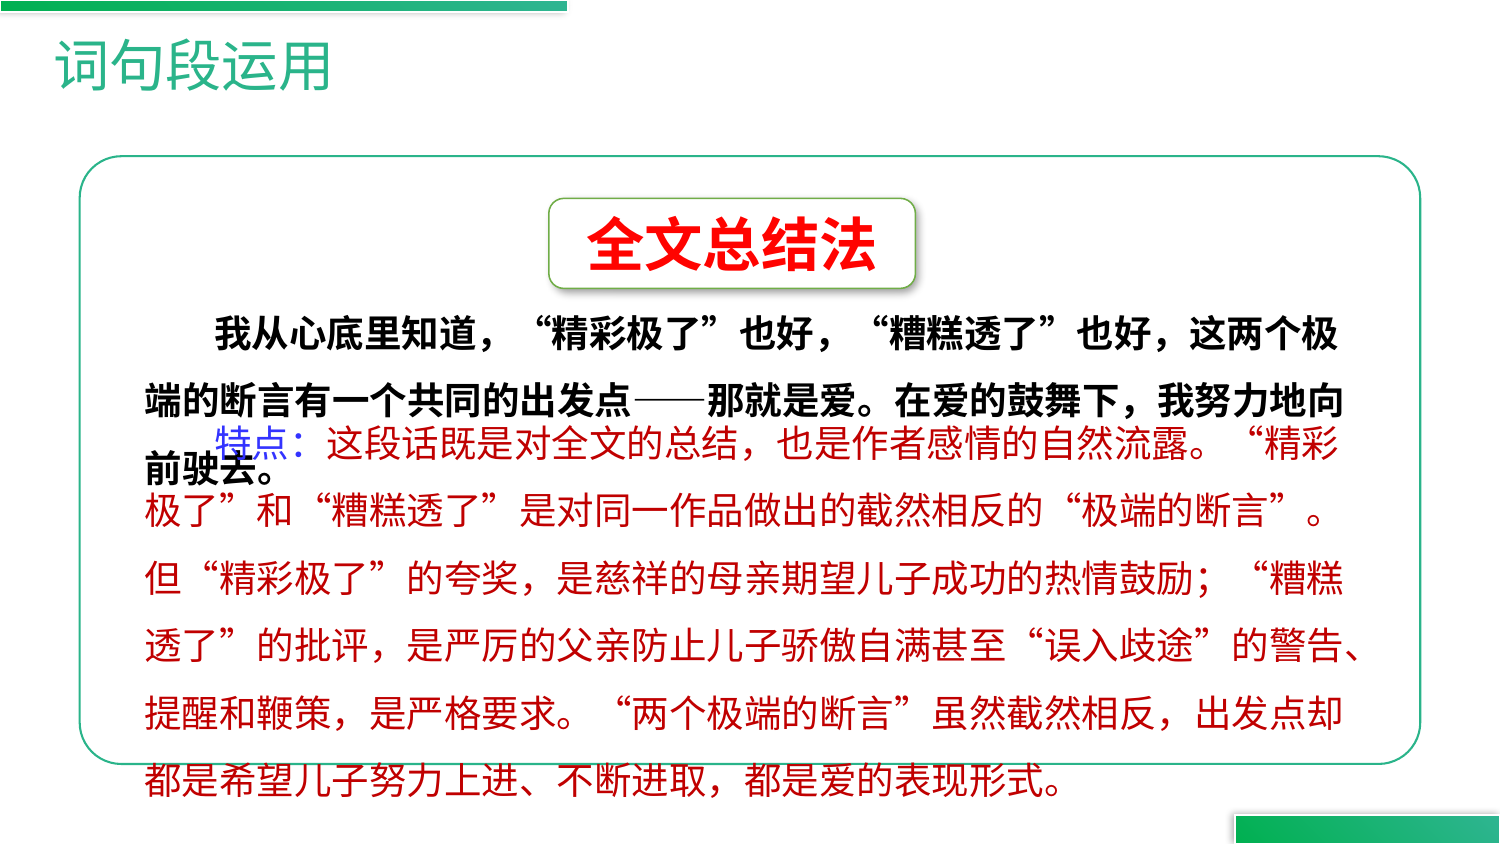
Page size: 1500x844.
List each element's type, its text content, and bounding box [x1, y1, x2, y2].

text_box 特点：这段话既是对全文的总结，也是作者感情的自然流露。“精彩极了”和“糟糕透了”是对同一作品做出的截然相反的“极端的断言”。但“精彩极了”的夸奖，是慈祥的母亲期望儿子成功的热情鼓励；“糟糕透了”的批评，是严厉的父亲防止儿子骄傲自满甚至“误入歧途”的警告、提醒和鞭策，是严格要求。“两个极端的断言”虽然截然相反，出发点却都是希望儿子努力上进、不断进取，都是爱的表现形式。 [133, 391, 1387, 808]
text_box 我从心底里知道，“精彩极了”也好，“糟糕透了”也好，这两个极端的断言有一个共同的出发点——那就是爱。在爱的鼓舞下，我努力地向前驶去。 [133, 281, 1367, 391]
text_box 全文总结法 [548, 198, 916, 289]
list 词句段运用 [41, 32, 382, 94]
